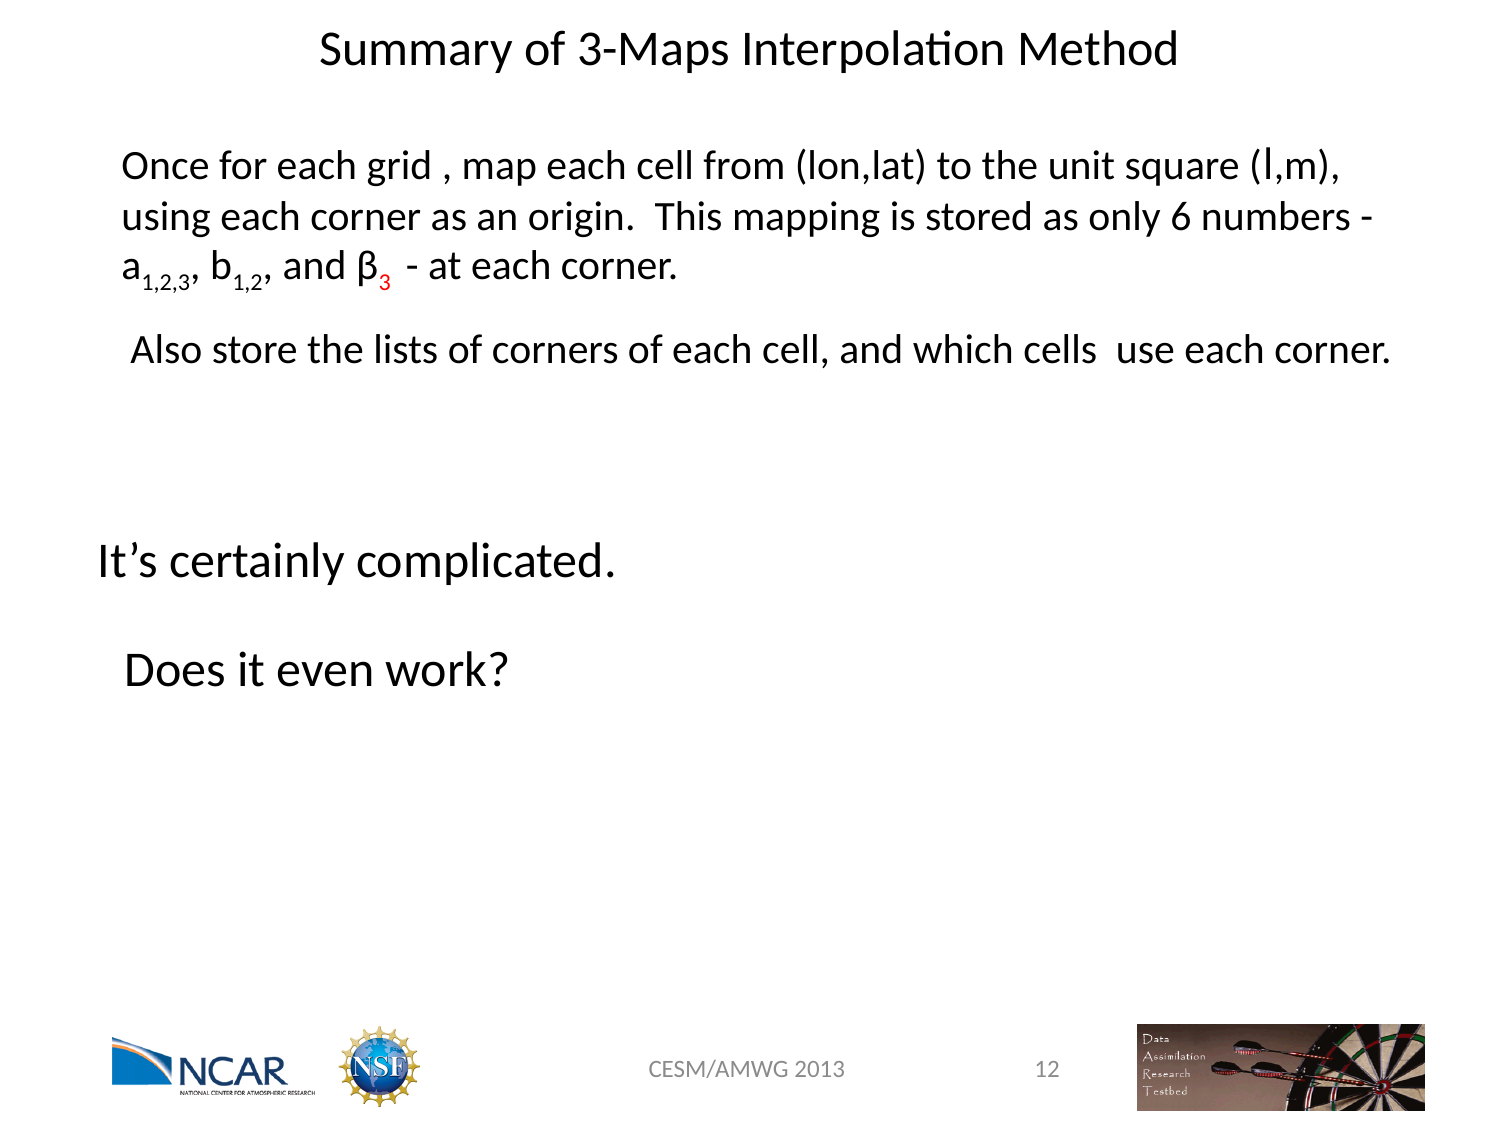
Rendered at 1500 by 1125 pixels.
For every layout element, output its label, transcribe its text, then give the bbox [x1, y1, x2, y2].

picture [337, 1024, 421, 1108]
text_box Also store the lists of corners of each cell, and which cells use each corner. [115, 314, 1408, 424]
text_box Once for each grid , map each cell from (lon,lat) to the unit square (l,m), using each corner as an origin. This mapping is stored as only 6 numbers - a1,2,3, b1,2, and β3 - at each corner. [106, 130, 1425, 303]
footer CESM/AMWG 2013 [602, 1037, 892, 1098]
picture [1137, 1024, 1425, 1111]
text_box It’s certainly complicated. [83, 519, 688, 595]
slide_number 12 [1002, 1037, 1075, 1098]
text_box Does it even work? [109, 629, 526, 750]
picture [112, 1037, 315, 1095]
title Summary of 3-Maps Interpolation Method [75, 4, 1425, 86]
